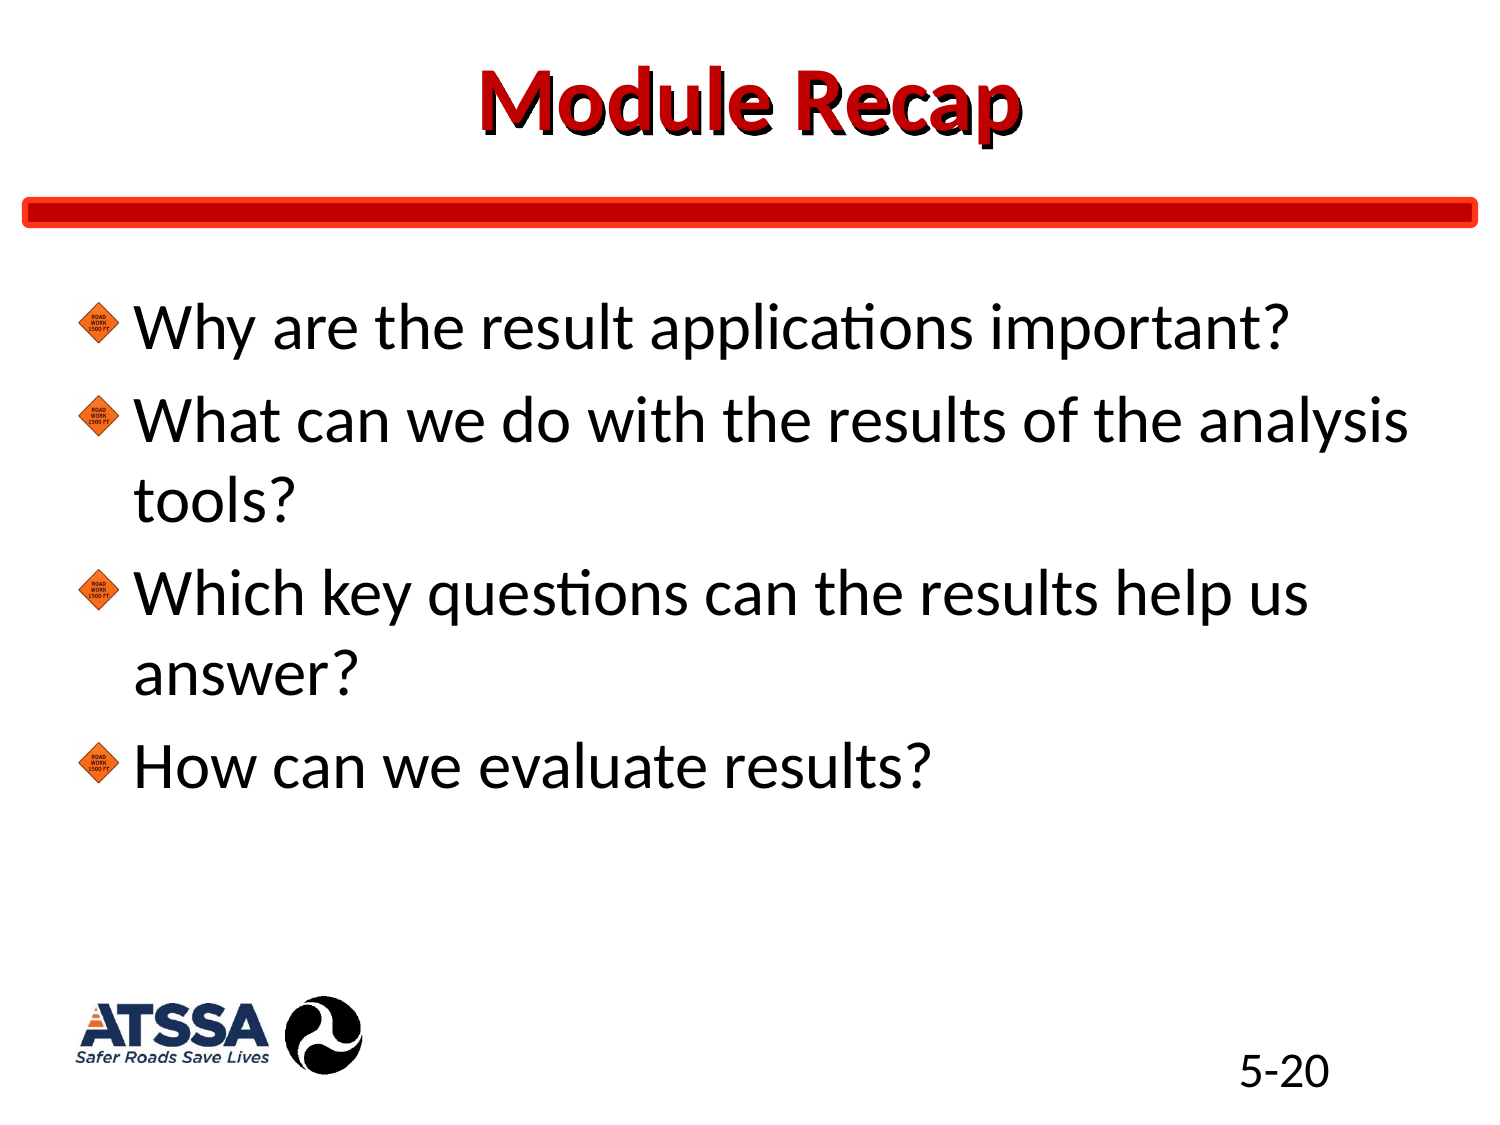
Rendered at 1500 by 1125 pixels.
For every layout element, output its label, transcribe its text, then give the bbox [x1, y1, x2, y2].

list Why are the result applications important? What can we do with the results of the analysis tools? Which key questions can the results help us answer? How can we evaluate results? [62, 274, 1451, 988]
picture [276, 989, 370, 1077]
picture [77, 741, 120, 784]
picture [75, 1003, 269, 1063]
picture [77, 394, 120, 437]
title Module Recap [0, 0, 1500, 188]
picture [77, 568, 120, 611]
picture [77, 301, 120, 344]
